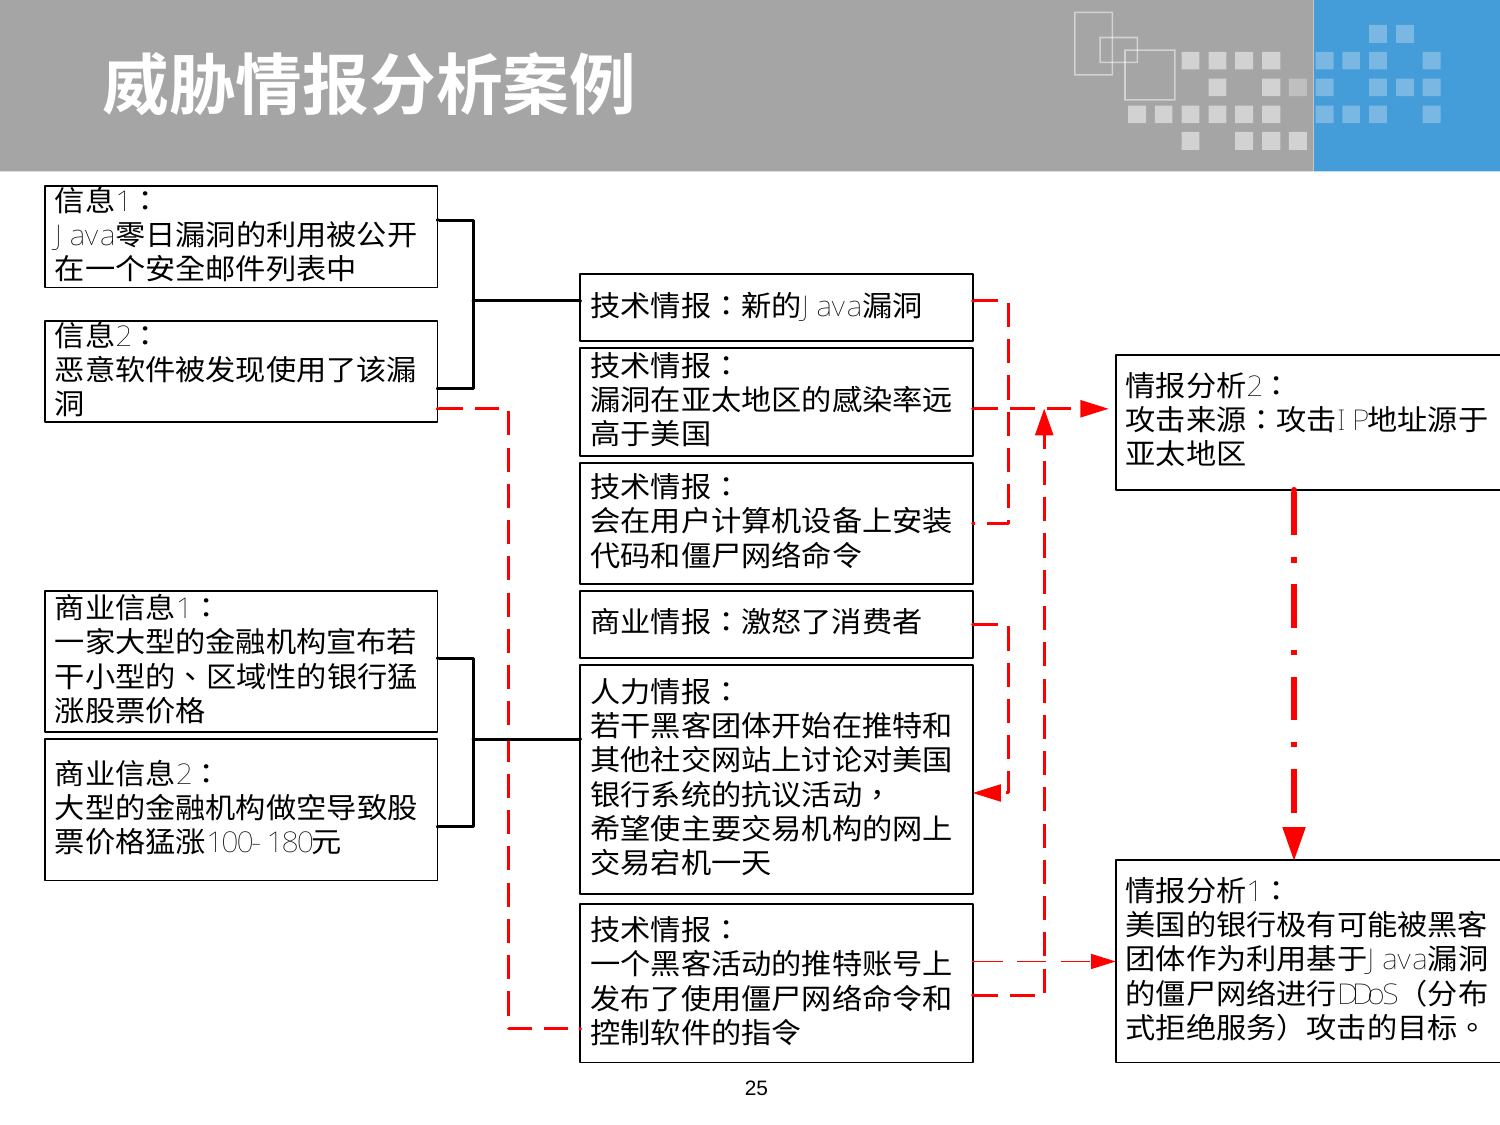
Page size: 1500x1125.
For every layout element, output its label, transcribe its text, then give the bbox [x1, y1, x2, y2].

picture [41, 178, 1500, 1067]
title 威胁情报分析案例 [87, 42, 1252, 123]
slide_number 25 [687, 1076, 826, 1111]
